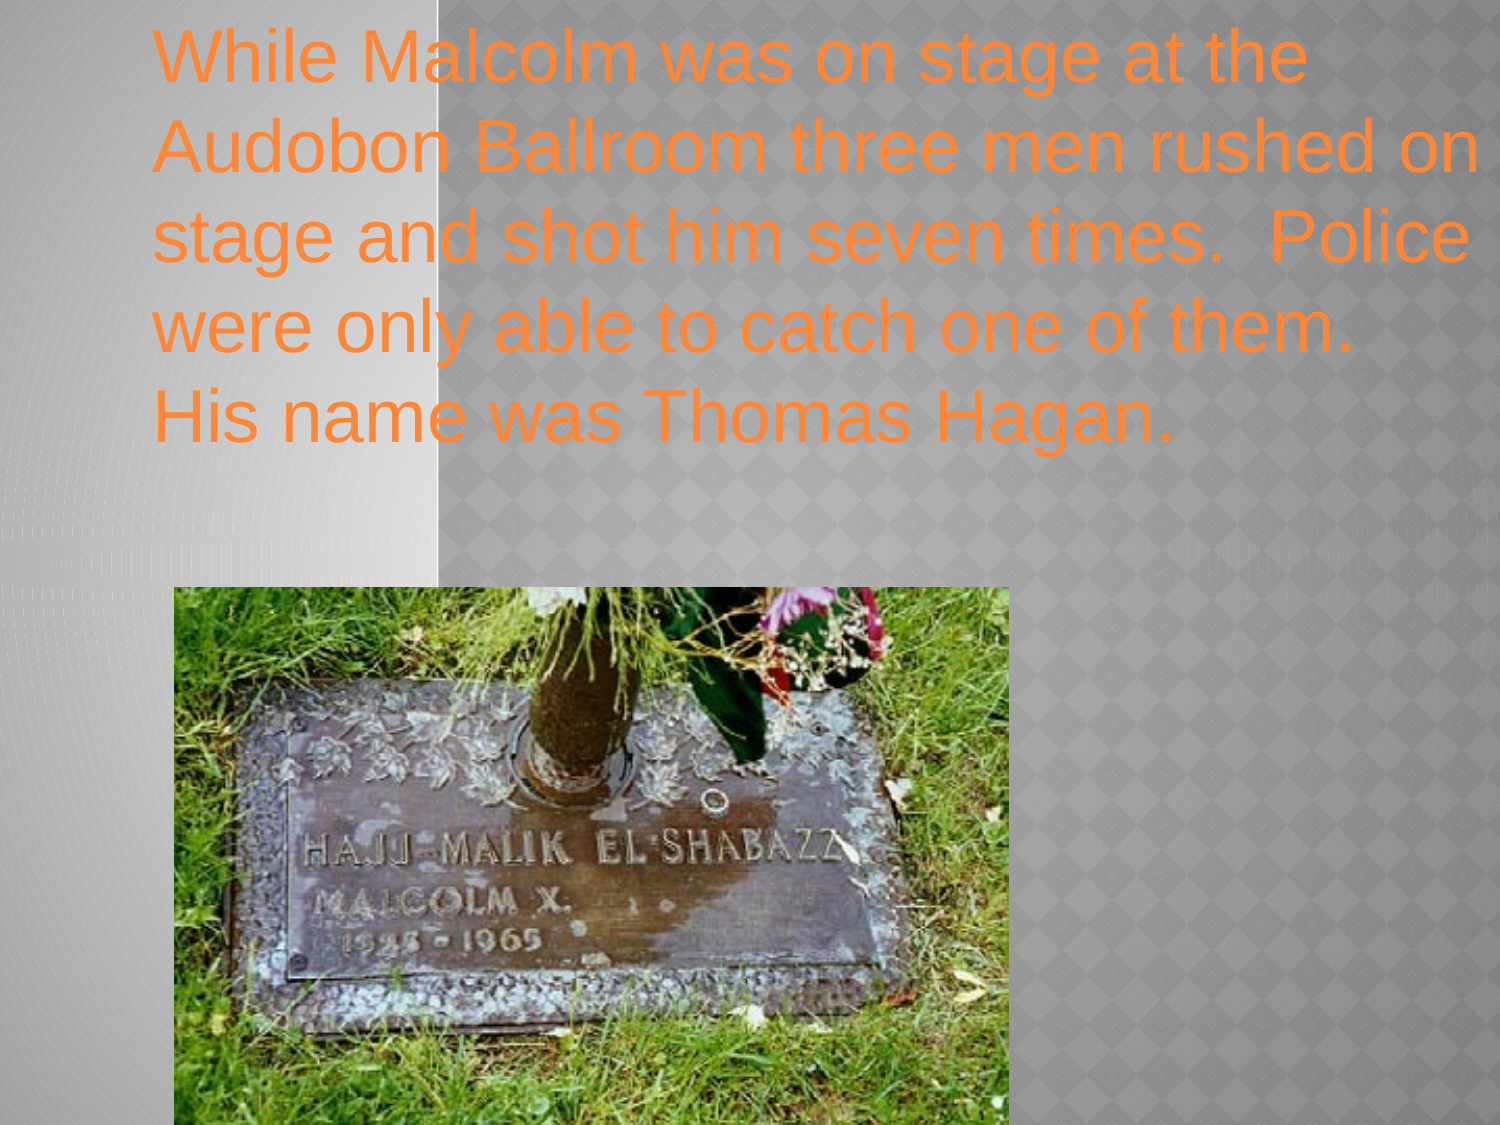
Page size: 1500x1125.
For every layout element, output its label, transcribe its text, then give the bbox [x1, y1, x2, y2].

text_box While Malcolm was on stage at the Audobon Ballroom three men rushed on stage and shot him seven times. Police were only able to catch one of them. His name was Thomas Hagan. [137, 0, 1500, 465]
picture [174, 586, 1009, 1125]
